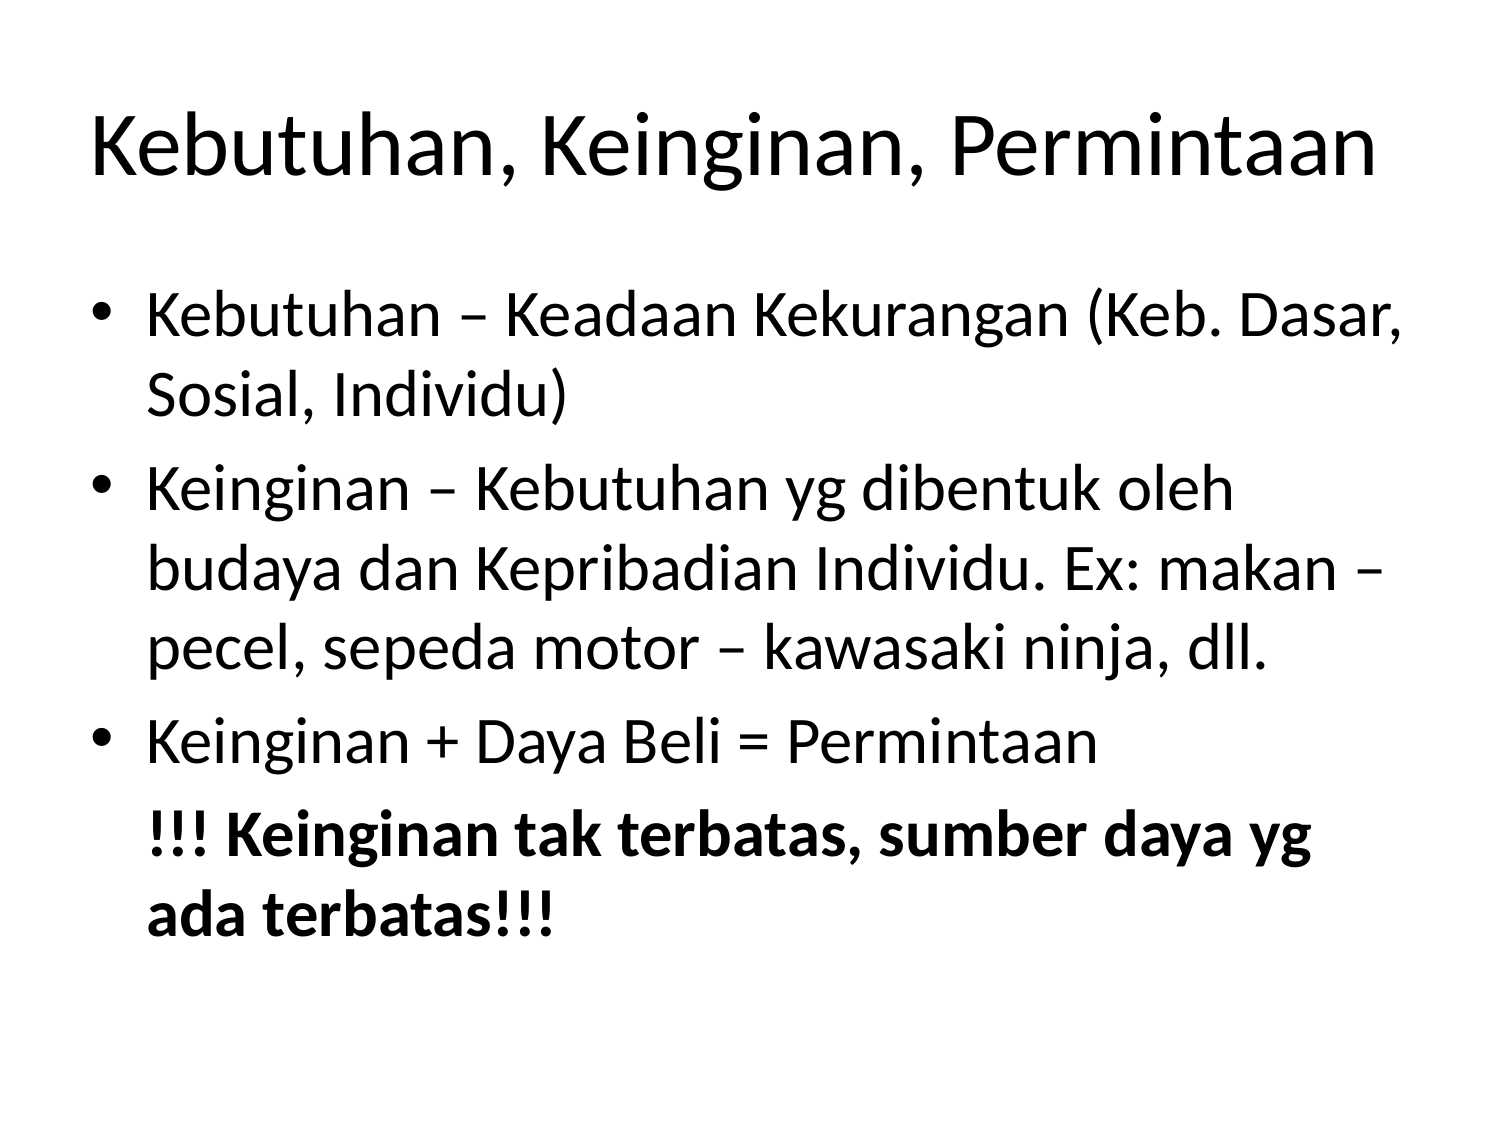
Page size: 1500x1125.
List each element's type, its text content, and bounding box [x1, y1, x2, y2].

list Kebutuhan – Keadaan Kekurangan (Keb. Dasar, Sosial, Individu) Keinginan – Kebutuhan yg dibentuk oleh budaya dan Kepribadian Individu. Ex: makan – pecel, sepeda motor – kawasaki ninja, dll. Keinginan + Daya Beli = Permintaan !!! Keinginan tak terbatas, sumber daya yg ada terbatas!!! [75, 262, 1425, 1005]
title Kebutuhan, Keinginan, Permintaan [75, 45, 1425, 233]
